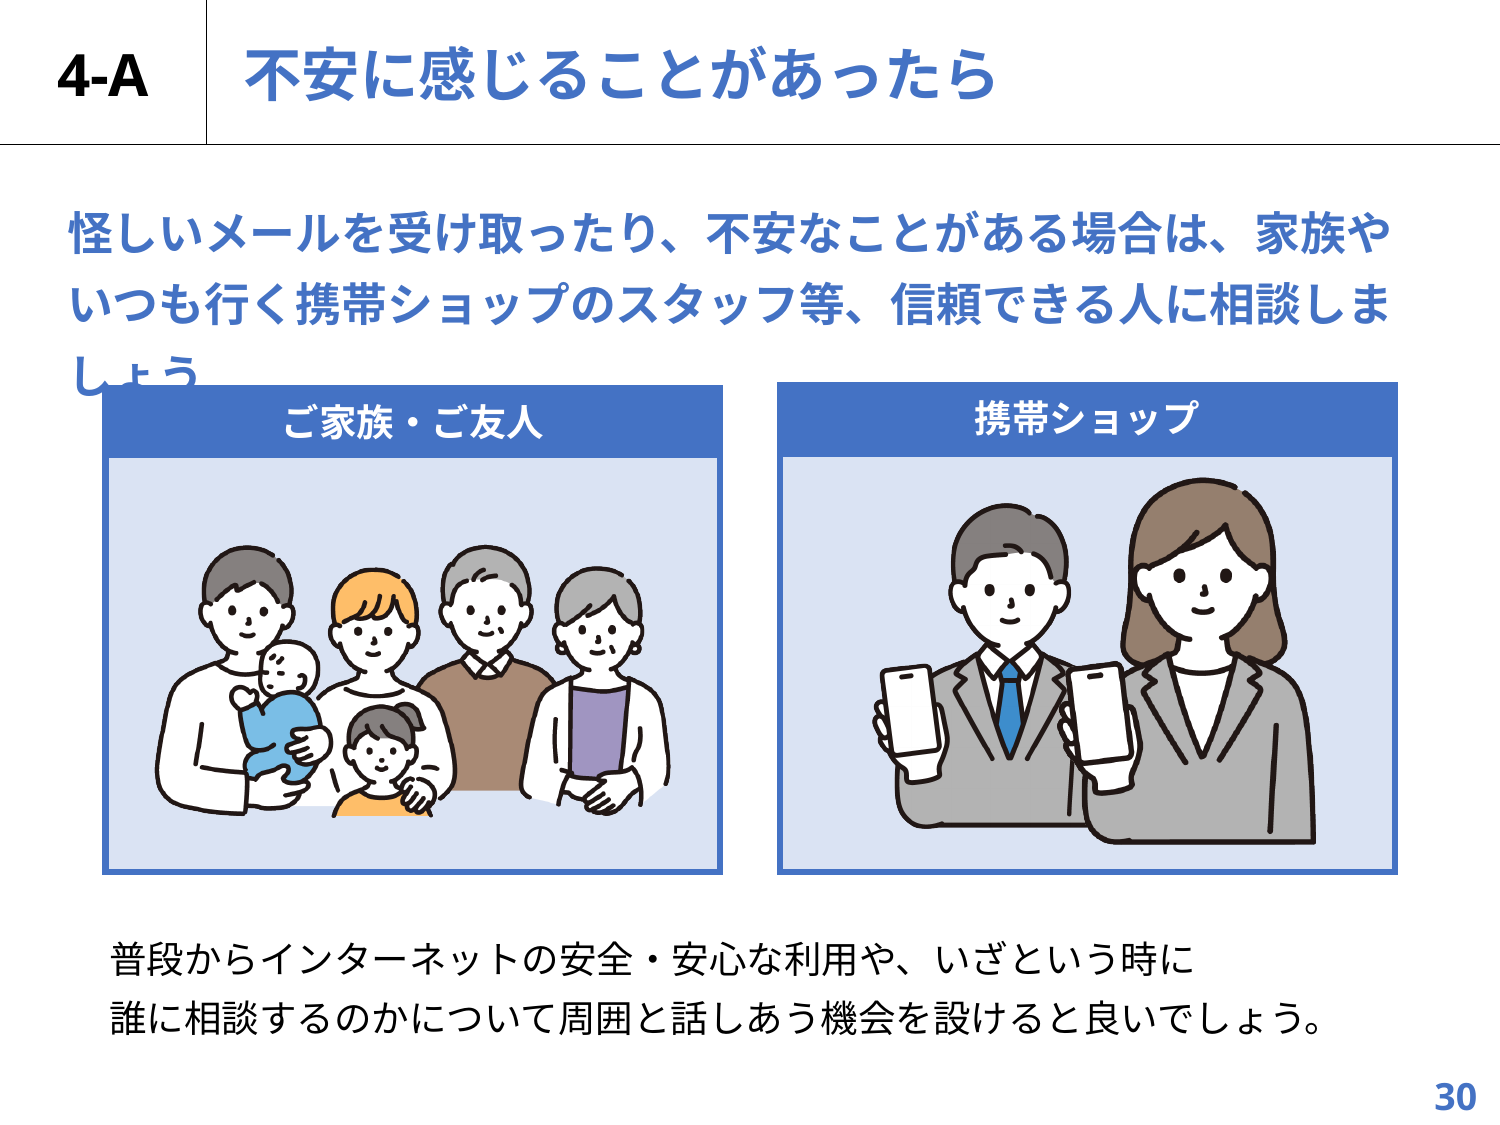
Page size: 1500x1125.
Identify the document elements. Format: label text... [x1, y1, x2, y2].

list 怪しいメールを受け取ったり、不安なことがある場合は、家族やいつも行く携帯ショップのスタッフ等、信頼できる人に相談しましょう [52, 180, 1448, 343]
picture [871, 477, 1316, 845]
text_box [104, 455, 721, 873]
text_box 普段からインターネットの安全・安心な利用や、いざという時に 誰に相談するのかについて周囲と話しあう機会を設けると良いでしょう。 [94, 915, 1406, 1047]
title 不安に感じることがあったら [228, 0, 1472, 116]
text_box ご家族・ご友人 [104, 387, 721, 455]
text_box [779, 453, 1396, 873]
picture [154, 544, 671, 818]
text_box 4-A [0, 0, 207, 147]
text_box 携帯ショップ [779, 384, 1396, 452]
text_box 30 [1411, 1065, 1500, 1125]
